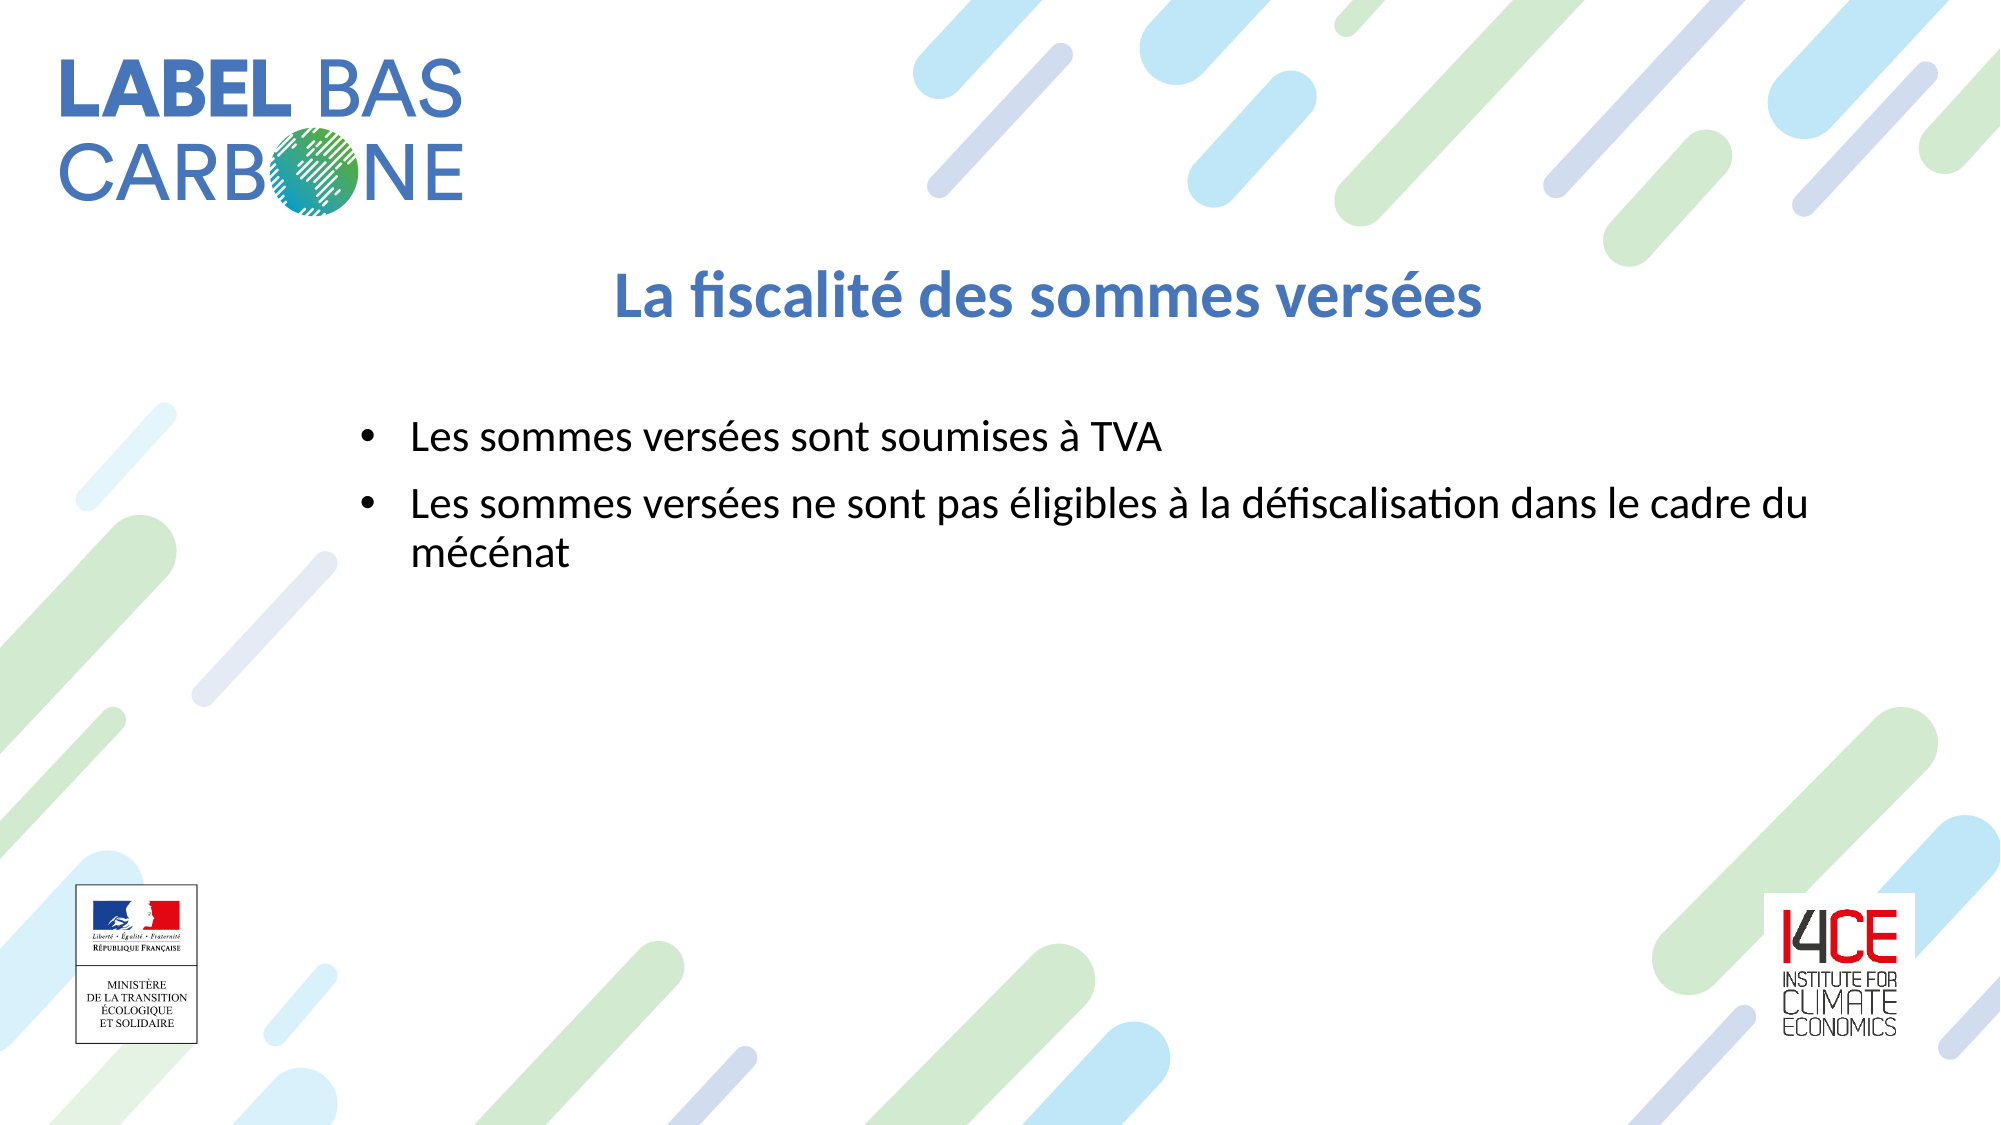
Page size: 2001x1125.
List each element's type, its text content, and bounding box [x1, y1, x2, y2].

picture [0, 0, 2000, 1125]
text_box La fiscalité des sommes versées [344, 251, 1755, 377]
subtitle Les sommes versées sont soumises à TVA Les sommes versées ne sont pas éligibles à la défiscalisation dans le cadre du mécénat [344, 405, 1845, 586]
